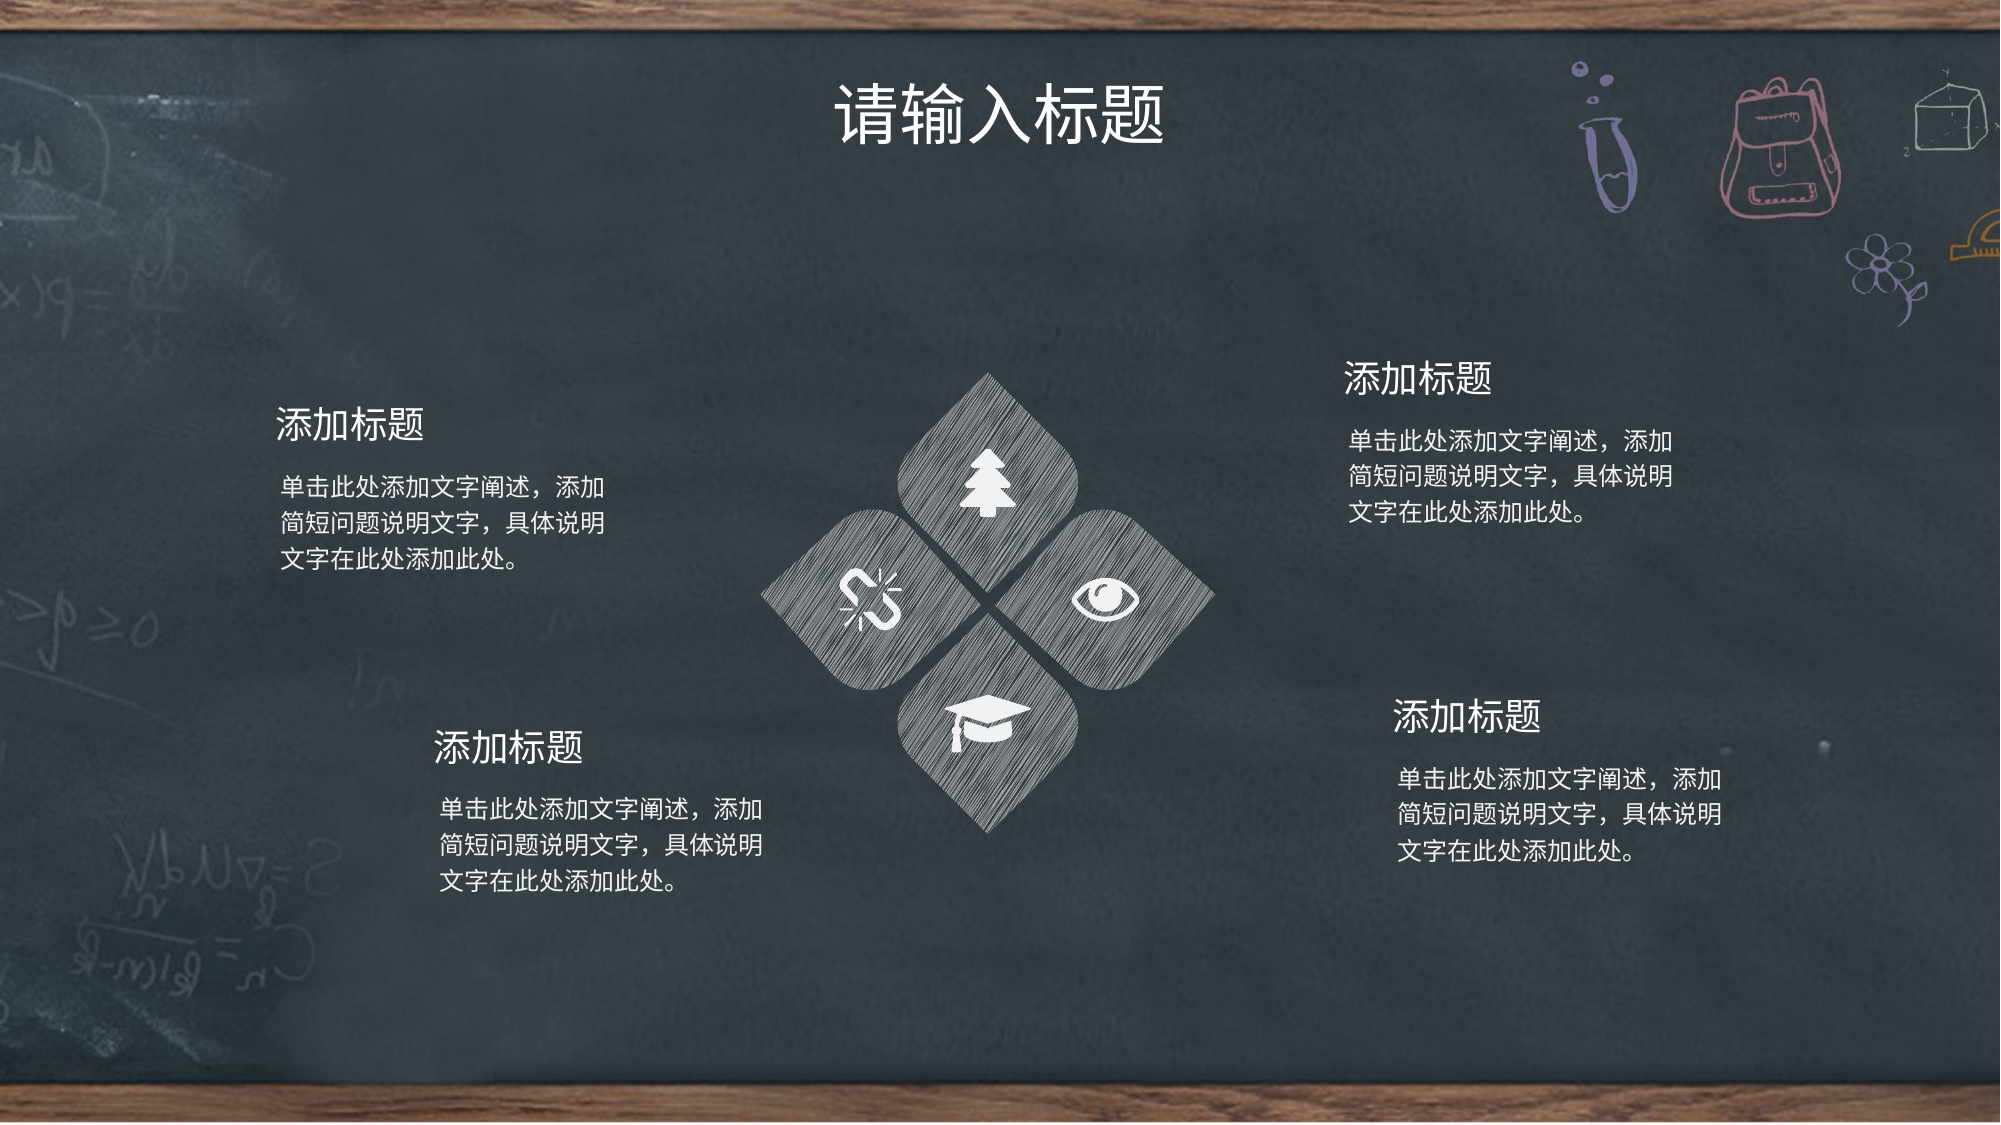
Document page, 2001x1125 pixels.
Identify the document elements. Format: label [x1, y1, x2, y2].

text_box [792, 404, 1184, 802]
picture [0, 0, 2000, 1125]
